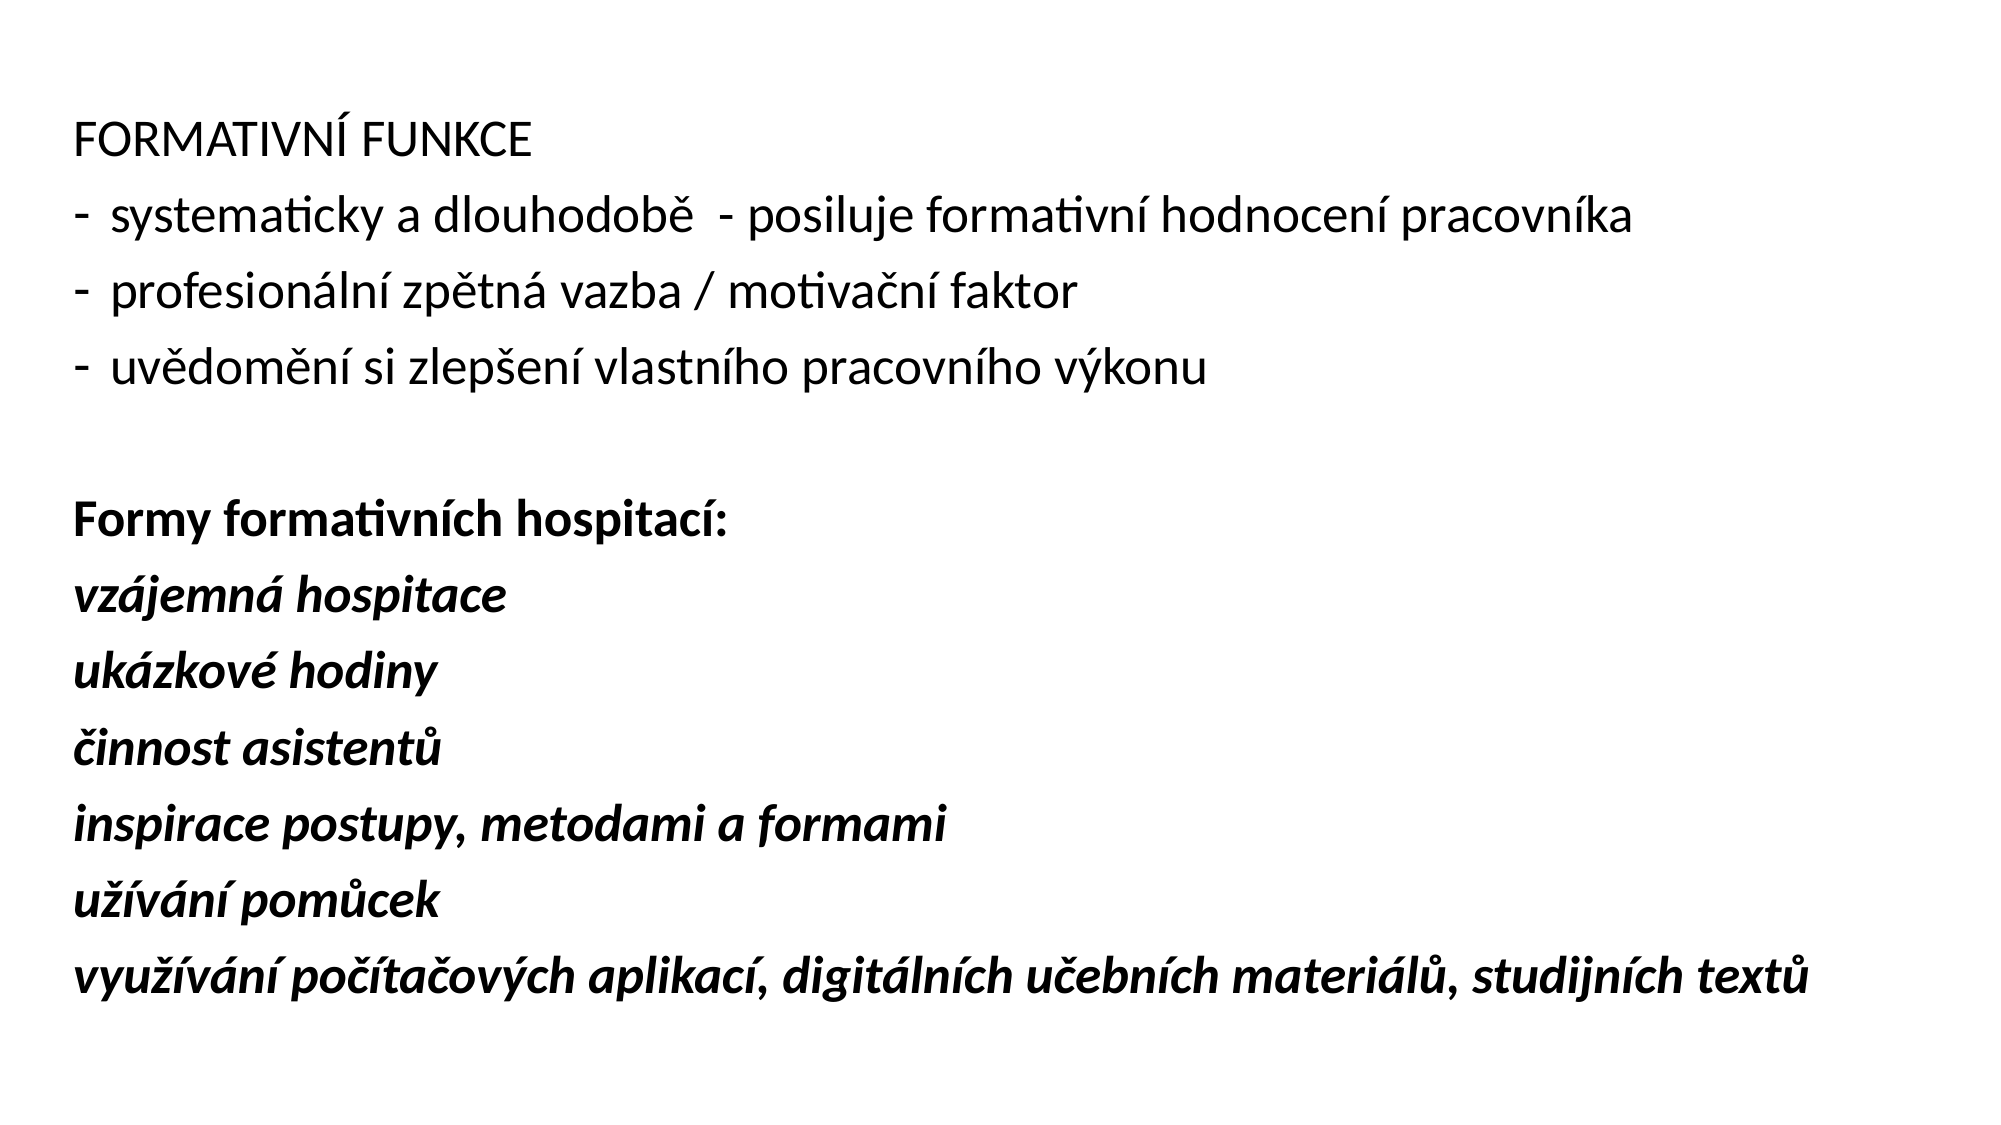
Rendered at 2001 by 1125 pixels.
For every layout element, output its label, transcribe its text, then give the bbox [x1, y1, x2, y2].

list FORMATIVNÍ FUNKCE systematicky a dlouhodobě - posiluje formativní hodnocení pracovníka profesionální zpětná vazba / motivační faktor uvědomění si zlepšení vlastního pracovního výkonu Formy formativních hospitací: vzájemná hospitace ukázkové hodiny činnost asistentů inspirace postupy, metodami a formami užívání pomůcek využívání počítačových aplikací, digitálních učebních materiálů, studijních textů [58, 102, 1937, 1014]
